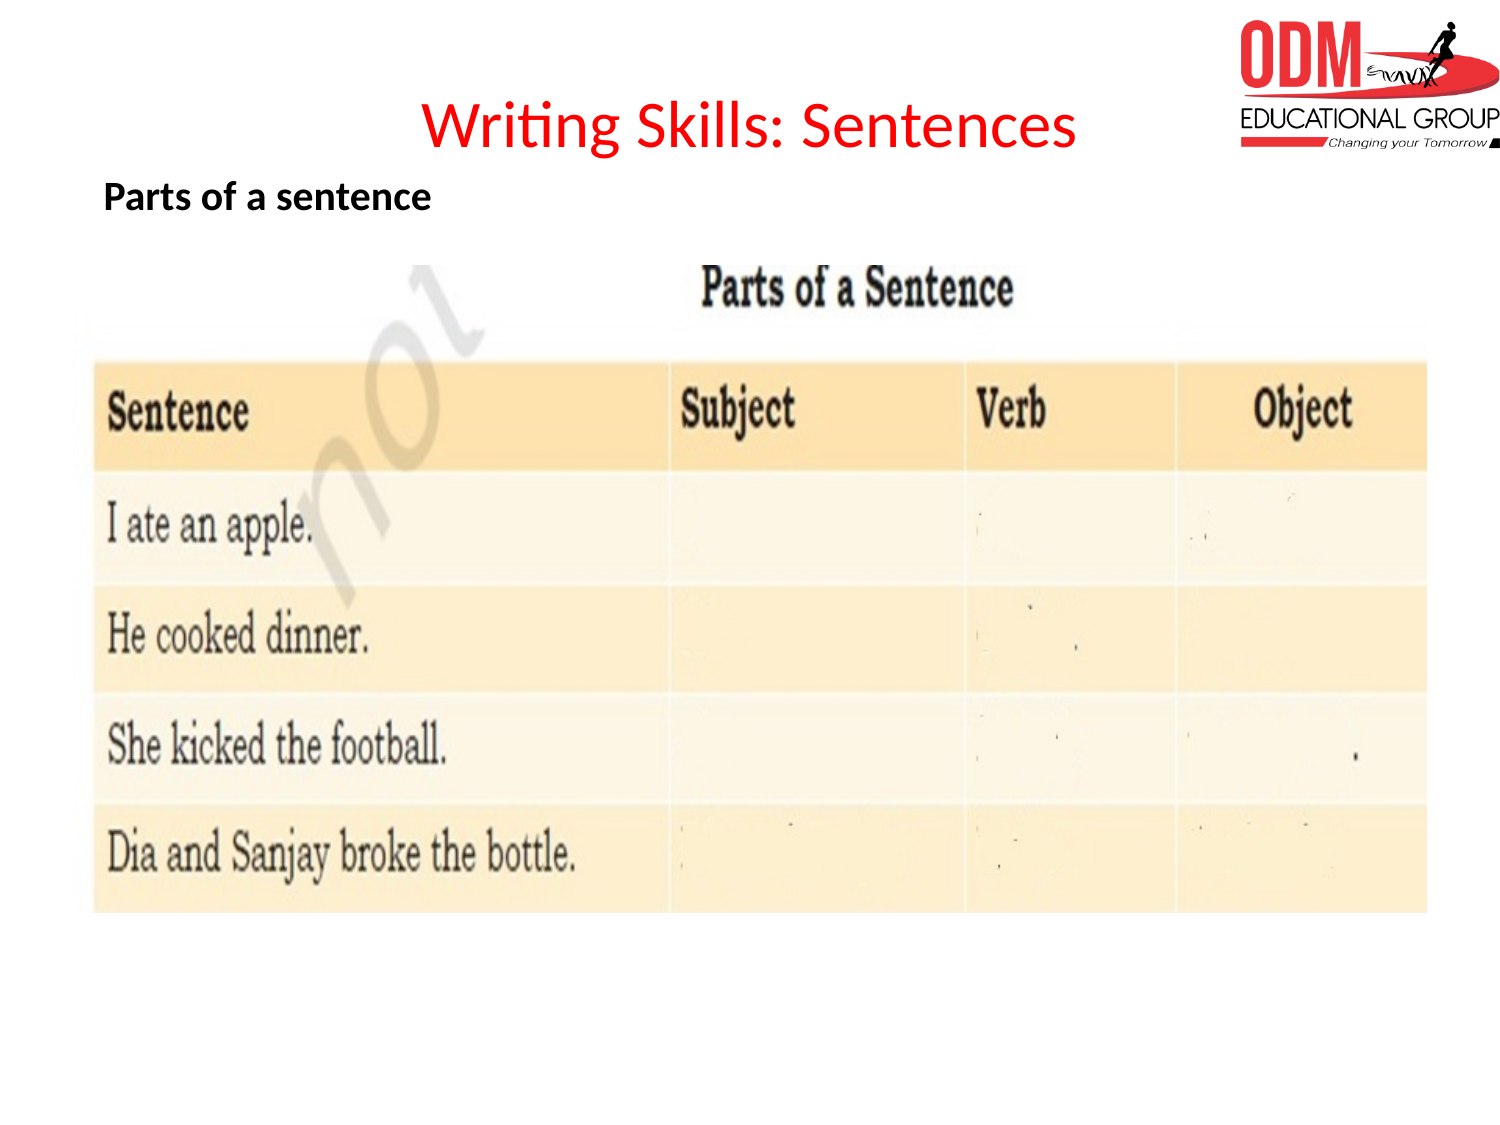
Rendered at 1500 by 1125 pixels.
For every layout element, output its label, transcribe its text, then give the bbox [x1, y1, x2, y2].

picture [1240, 20, 1500, 150]
list Parts of a sentence [88, 160, 1439, 1017]
title Writing Skills: Sentences [75, 45, 1425, 197]
picture [73, 265, 1427, 913]
